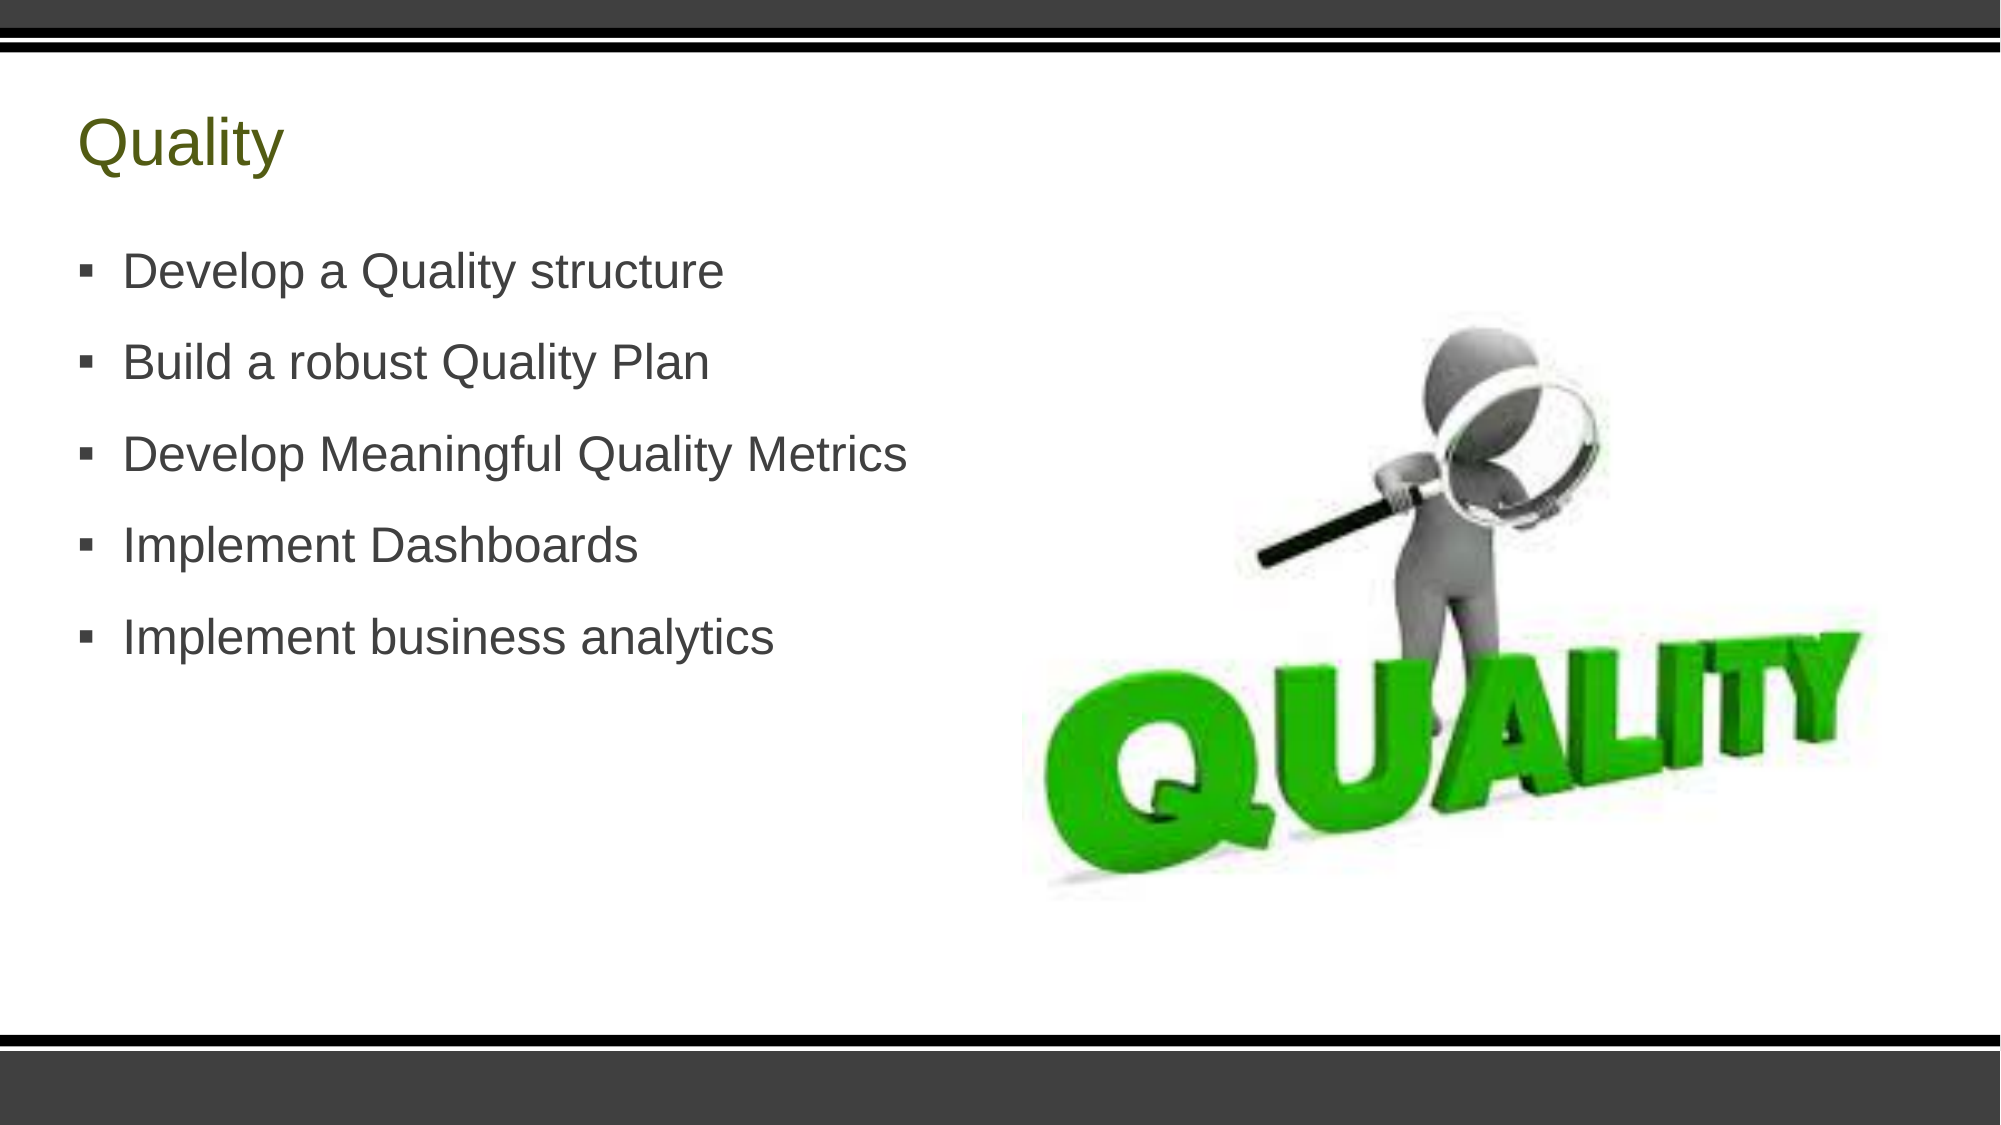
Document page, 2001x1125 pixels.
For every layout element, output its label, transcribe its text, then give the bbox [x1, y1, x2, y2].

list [1022, 285, 1888, 935]
title Quality [62, 99, 1888, 188]
list Develop a Quality structure Build a robust Quality Plan Develop Meaningful Quality Metrics Implement Dashboards Implement business analytics [62, 237, 978, 984]
